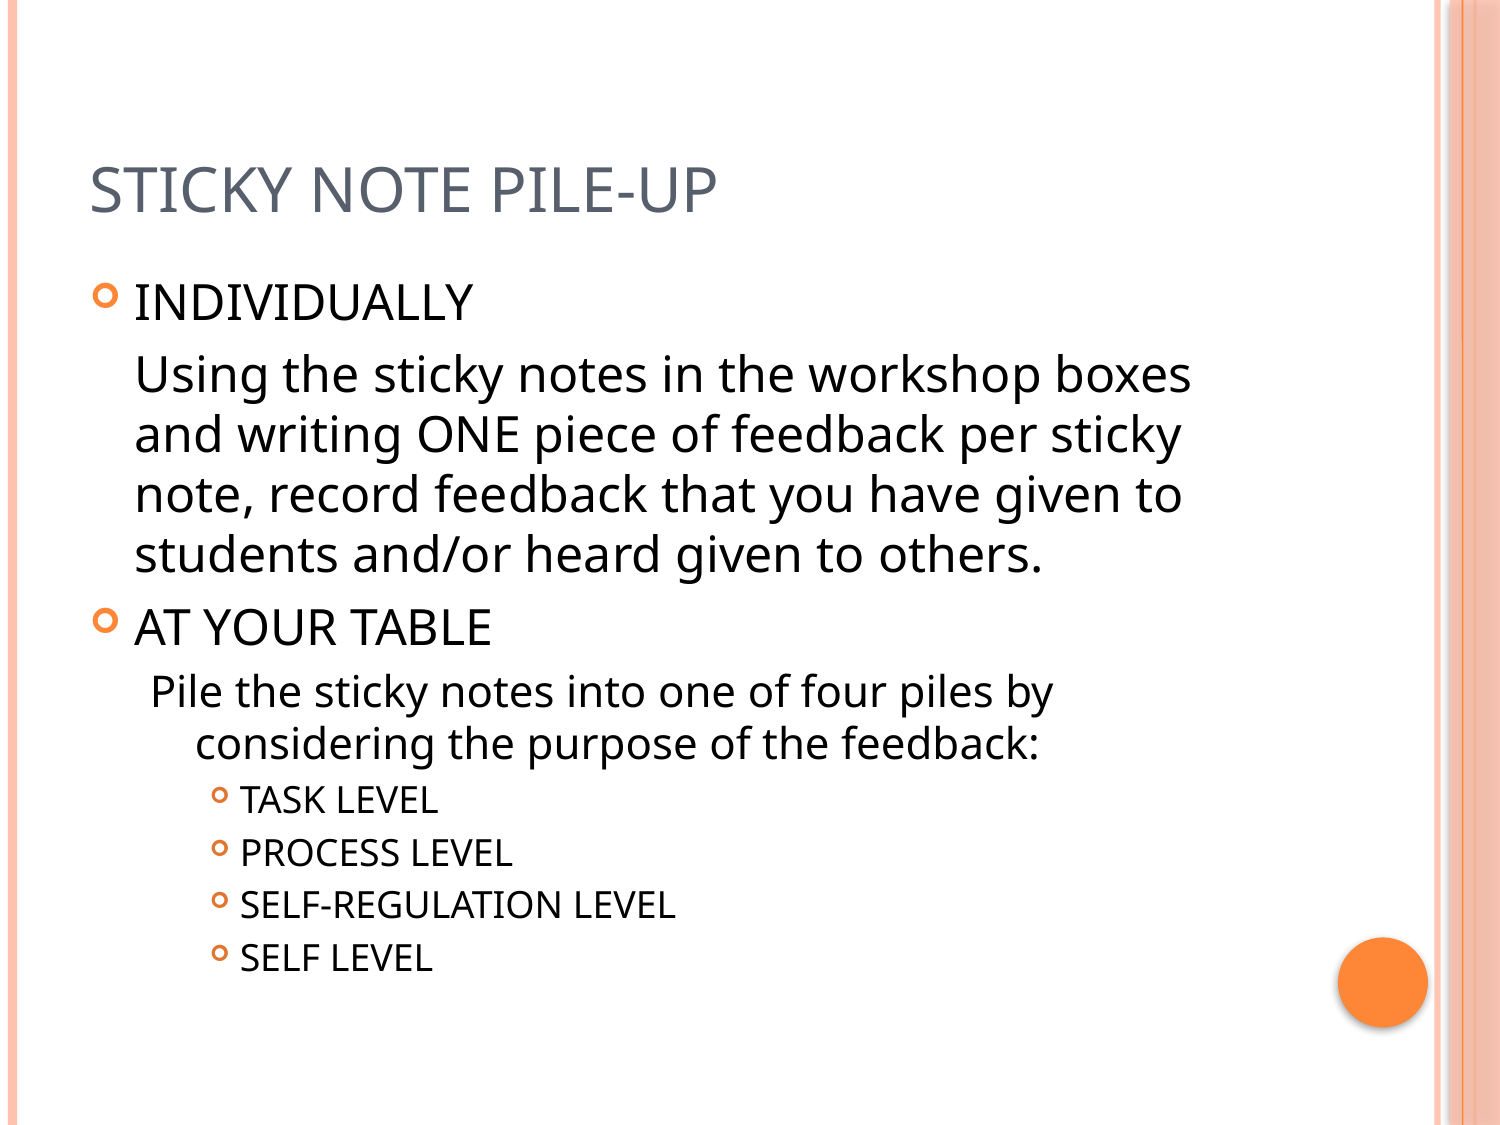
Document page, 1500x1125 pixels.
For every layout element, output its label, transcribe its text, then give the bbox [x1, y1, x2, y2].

list INDIVIDUALLY Using the sticky notes in the workshop boxes and writing ONE piece of feedback per sticky note, record feedback that you have given to students and/or heard given to others. AT YOUR TABLE Pile the sticky notes into one of four piles by considering the purpose of the feedback: TASK LEVEL PROCESS LEVEL SELF-REGULATION LEVEL SELF LEVEL [75, 262, 1300, 1062]
title Sticky note pile-up [75, 45, 1300, 233]
